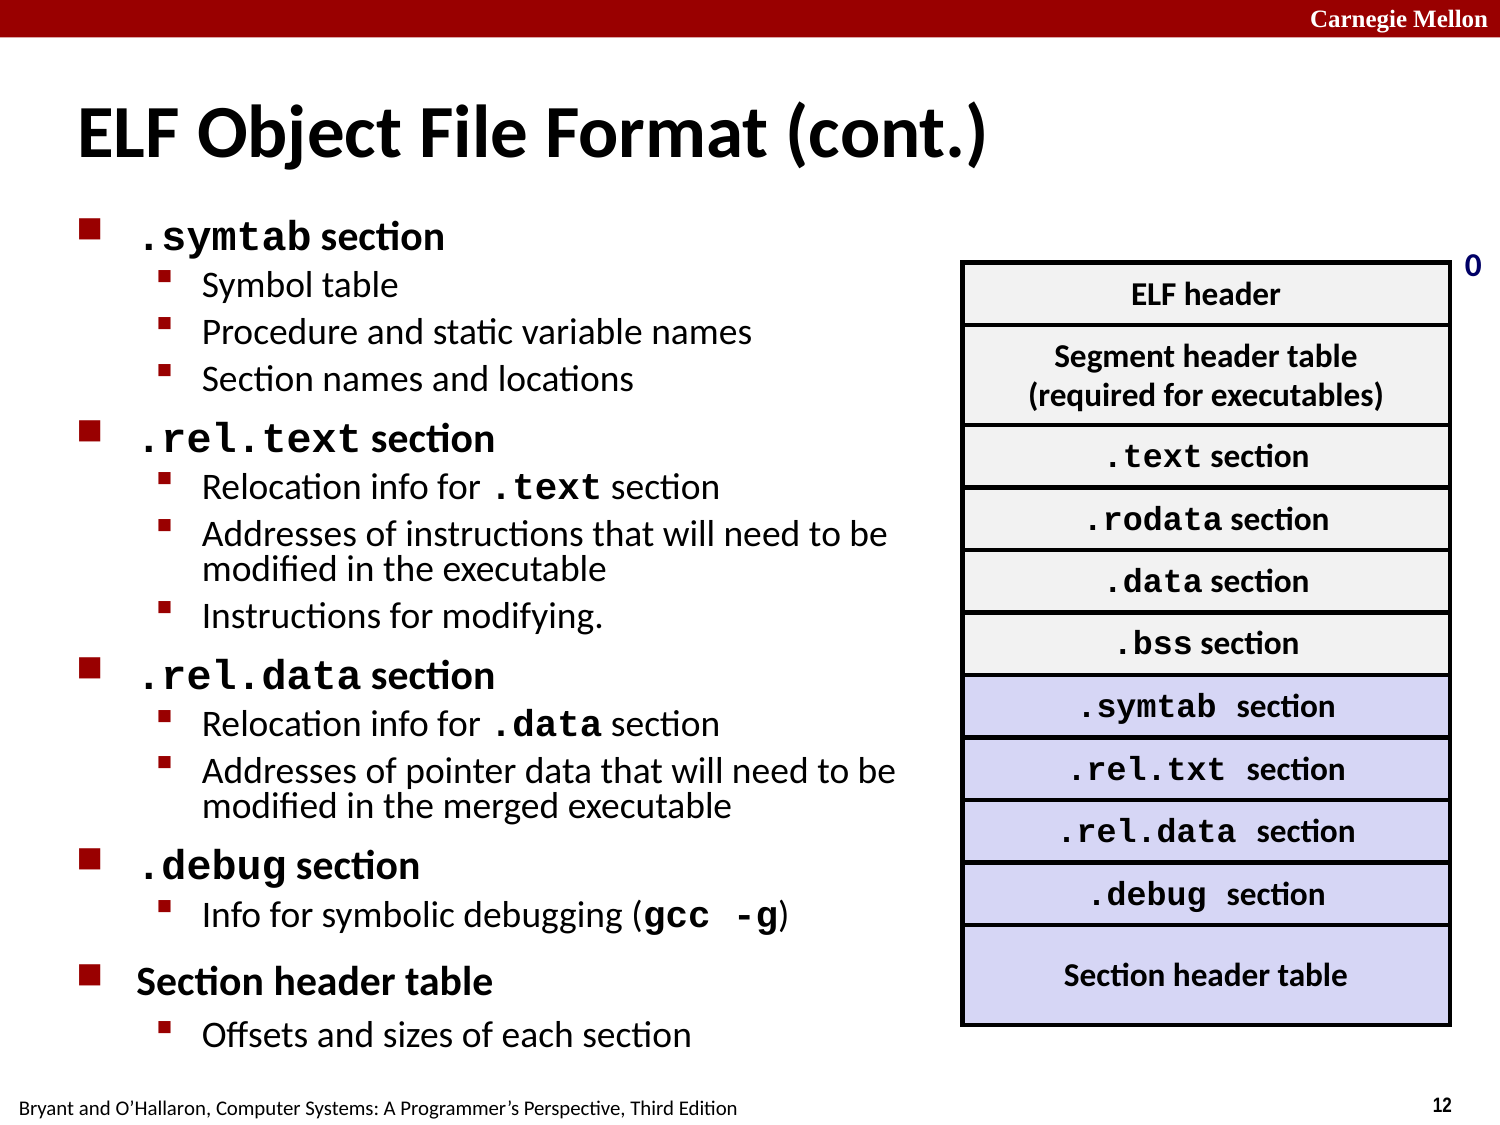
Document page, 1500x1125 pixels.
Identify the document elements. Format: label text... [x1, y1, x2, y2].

title ELF Object File Format (cont.) [62, 63, 1493, 192]
text_box .rel.data section [962, 799, 1450, 862]
text_box .debug section [962, 862, 1450, 924]
text_box .bss section [962, 613, 1450, 674]
text_box Segment header table (required for executables) [962, 324, 1450, 424]
text_box .data section [962, 549, 1450, 613]
text_box 0 [1450, 237, 1497, 292]
text_box Section header table [962, 924, 1450, 1025]
text_box .text section [962, 424, 1450, 487]
text_box .rel.txt section [962, 737, 1450, 799]
list .symtab section Symbol table Procedure and static variable names Section names and locations .rel.text section Relocation info for .text section Addresses of instructions that will need to be modified in the executable Instructions for modifying. .rel.data section Relocation info for .data section Addresses of pointer data that will need to be modified in the merged executable .debug section Info for symbolic debugging (gcc -g) Section header table Offsets and sizes of each section [64, 214, 931, 1113]
text_box ELF header [962, 262, 1450, 324]
text_box .symtab section [962, 674, 1450, 737]
text_box .rodata section [962, 487, 1450, 549]
